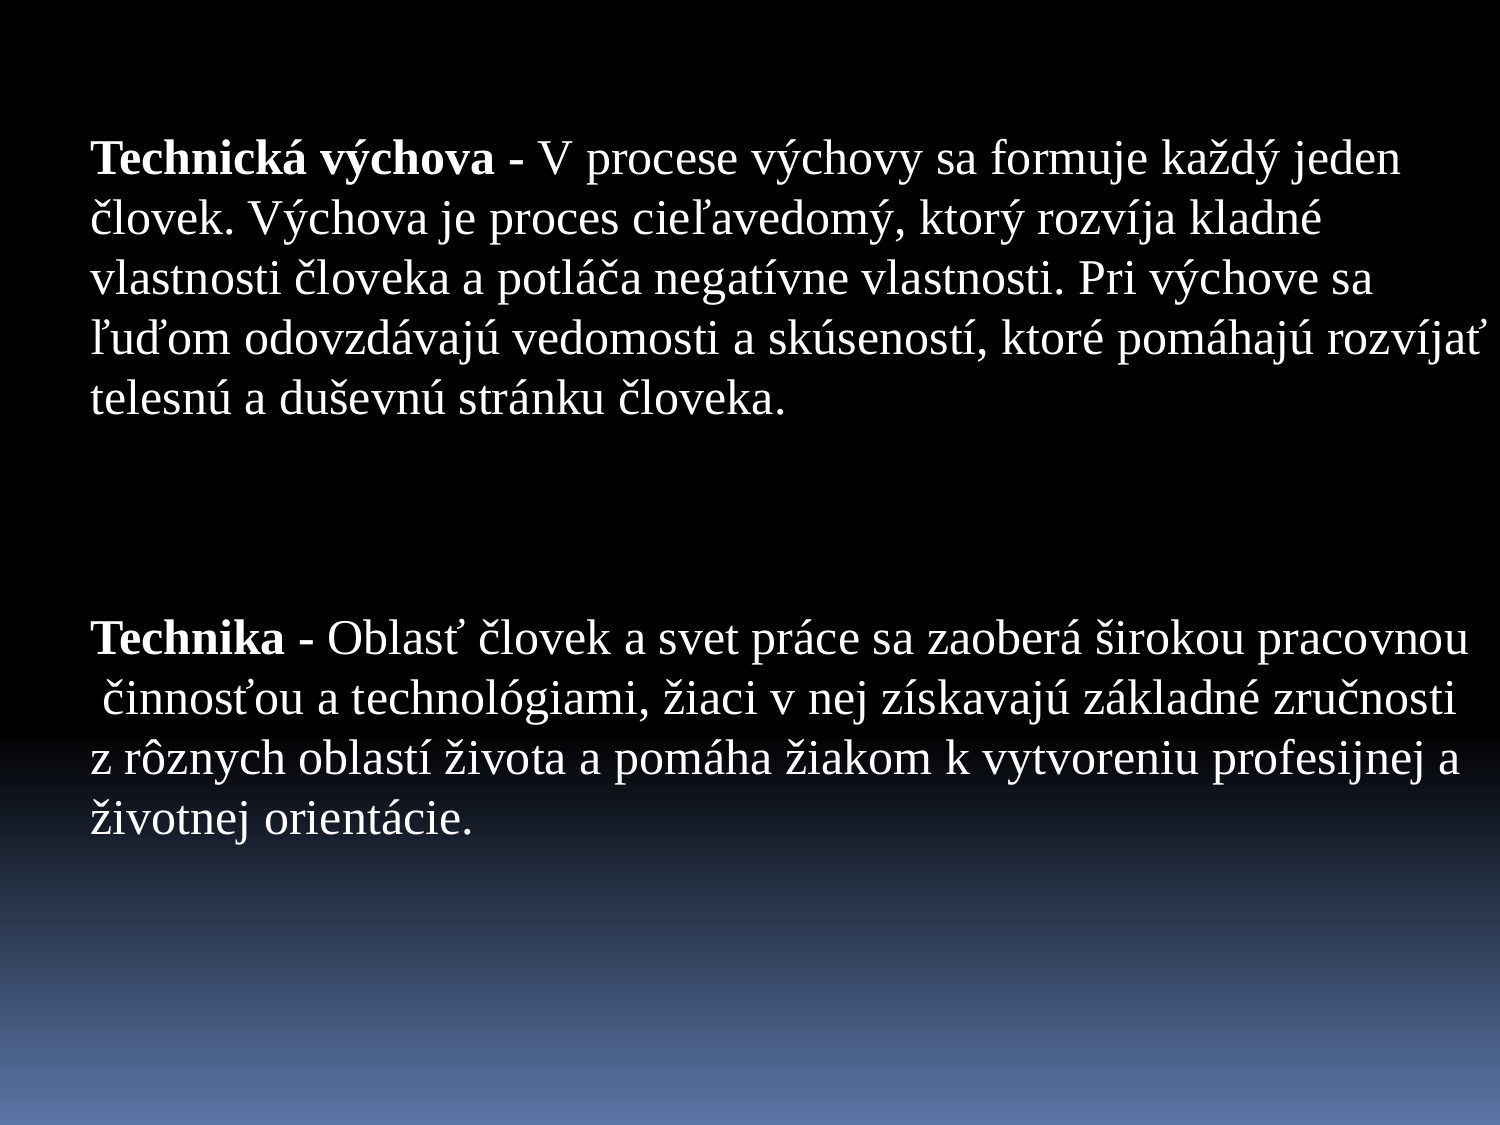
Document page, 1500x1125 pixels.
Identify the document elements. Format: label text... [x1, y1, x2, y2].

text_box Technická výchova - V procese výchovy sa formuje každý jeden človek. Výchova je proces cieľavedomý, ktorý rozvíja kladné vlastnosti človeka a potláča negatívne vlastnosti. Pri výchove sa ľuďom odovzdávajú vedomosti a skúseností, ktoré pomáhajú rozvíjať telesnú a duševnú stránku človeka. Technika - Oblasť človek a svet práce sa zaoberá širokou pracovnou činnosťou a technológiami, žiaci v nej získavajú základné zručnosti z rôznych oblastí života a pomáha žiakom k vytvoreniu profesijnej a životnej orientácie. [75, 117, 1500, 942]
